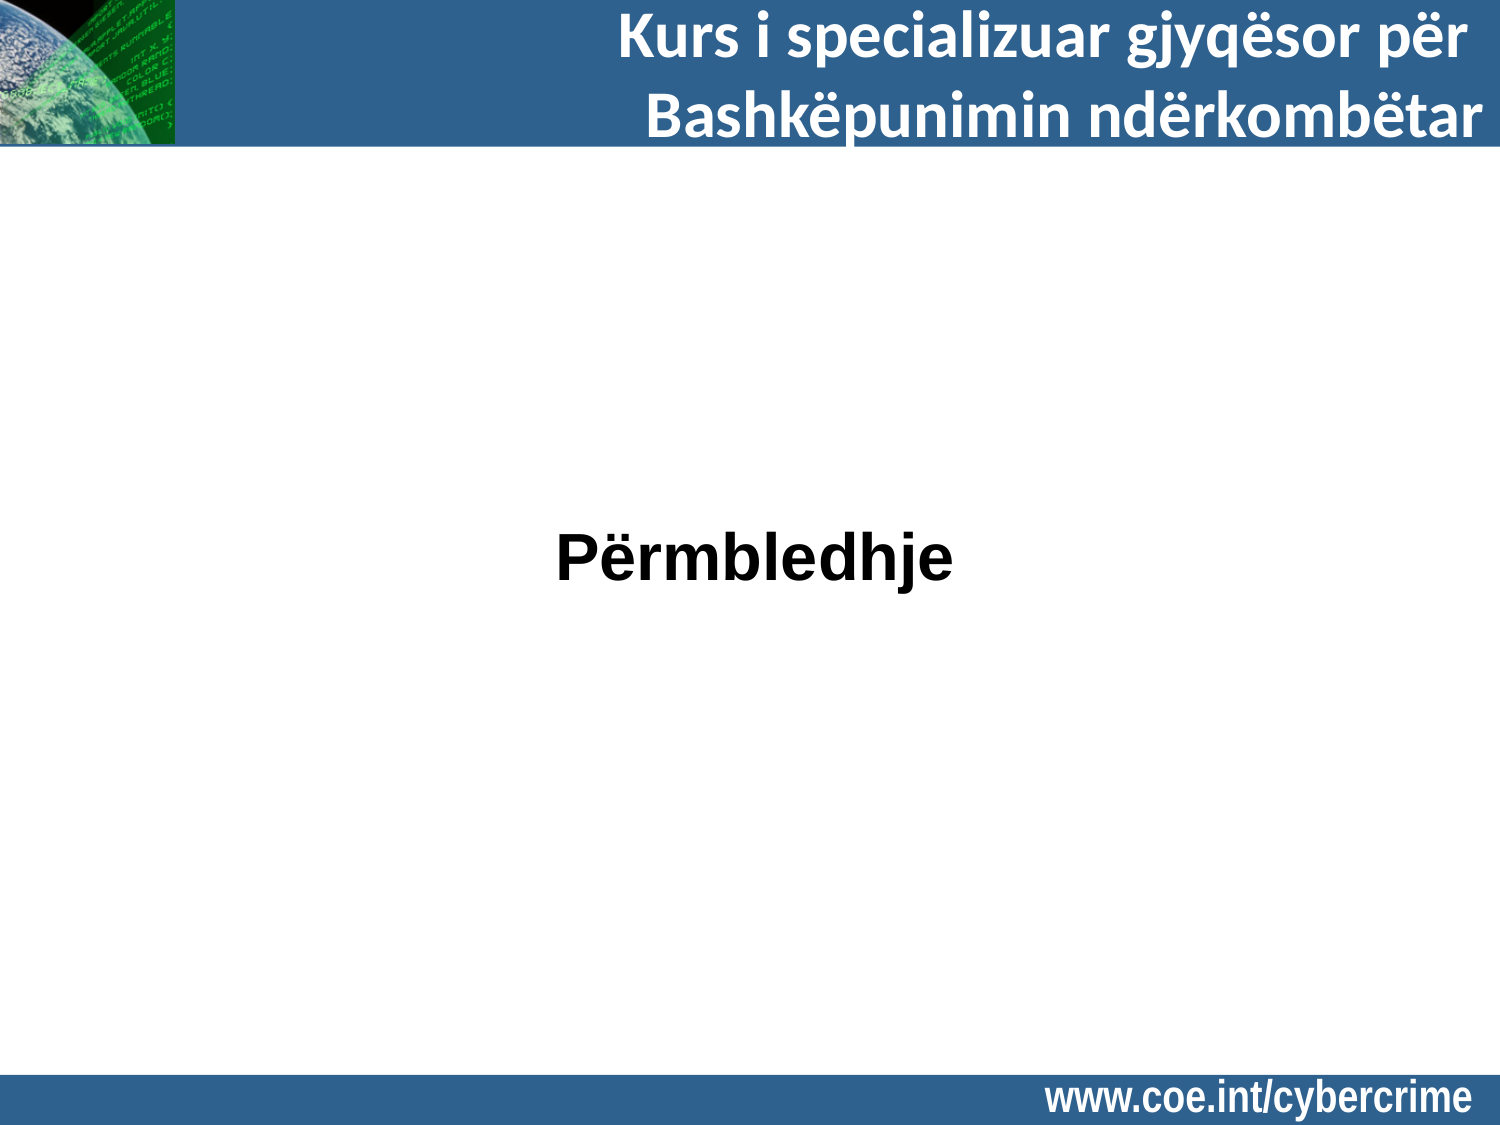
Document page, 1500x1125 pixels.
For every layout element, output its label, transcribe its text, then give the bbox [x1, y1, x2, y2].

text_box Kurs i specializuar gjyqësor për Bashkëpunimin ndërkombëtar [177, 0, 1500, 149]
text_box Përmbledhje [56, 441, 1455, 665]
picture [0, 0, 175, 144]
text_box www.coe.int/cybercrime [1030, 1059, 1500, 1125]
text_box [0, 1073, 1030, 1125]
